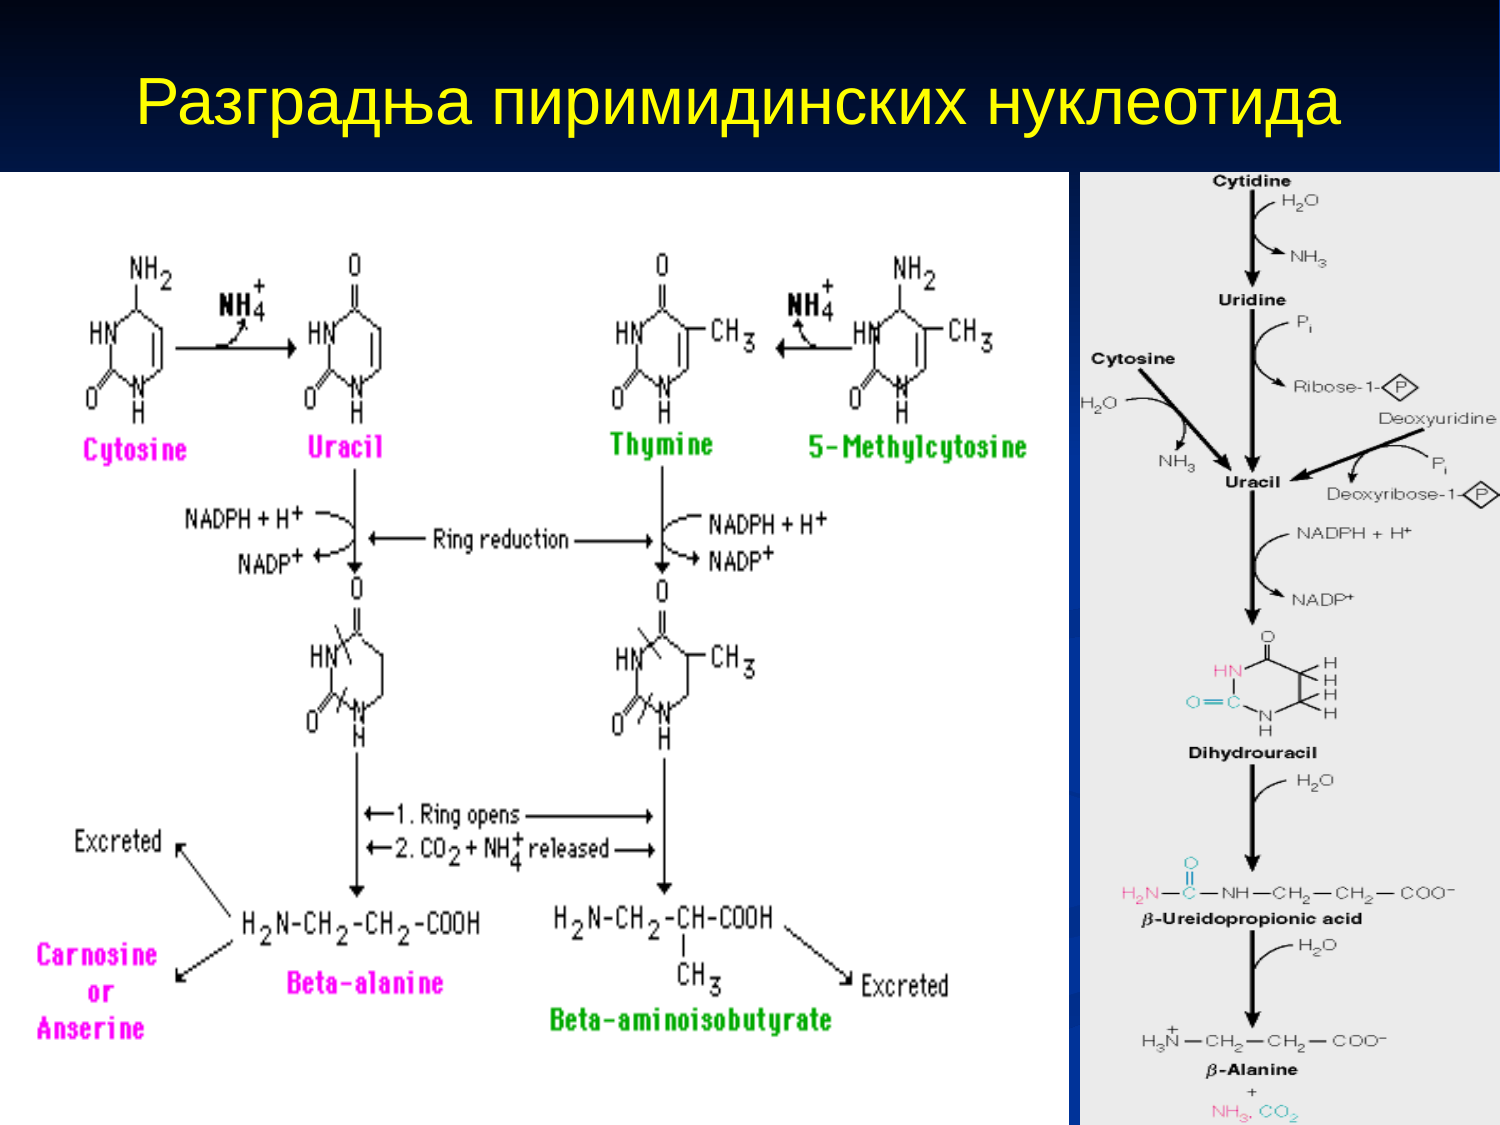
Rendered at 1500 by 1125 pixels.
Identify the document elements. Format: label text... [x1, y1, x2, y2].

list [0, 172, 1070, 1125]
title Разградња пиримидинских нуклеотида [74, 44, 1426, 137]
picture [1080, 172, 1500, 1125]
